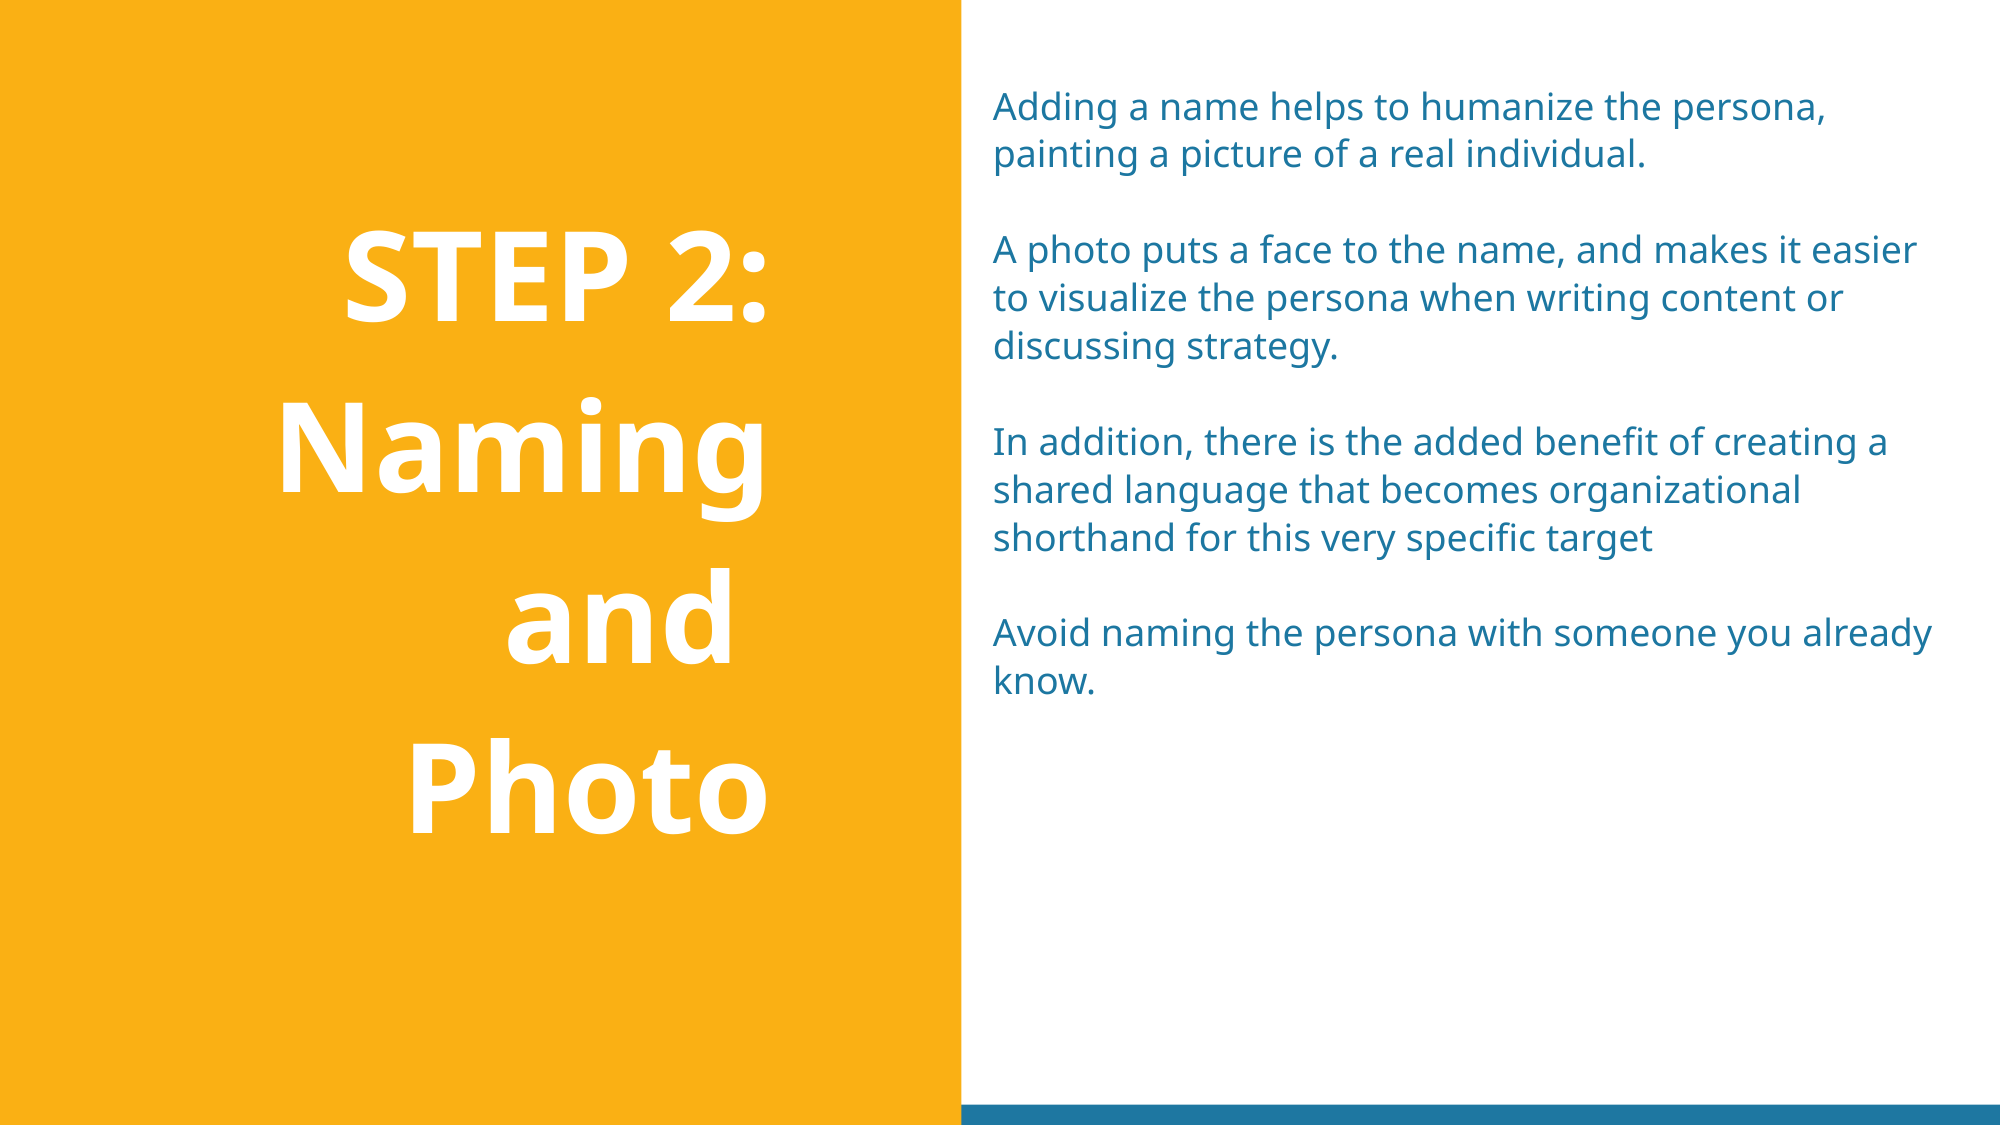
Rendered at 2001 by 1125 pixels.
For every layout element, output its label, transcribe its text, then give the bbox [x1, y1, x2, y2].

text_box Adding a name helps to humanize the persona, painting a picture of a real individual. A photo puts a face to the name, and makes it easier to visualize the persona when writing content or discussing strategy. In addition, there is the added benefit of creating a shared language that becomes organizational shorthand for this very specific target Avoid naming the persona with someone you already know. [978, 72, 1955, 710]
text_box STEP 2: Naming and Photo [70, 188, 788, 256]
text_box [0, 0, 962, 1125]
